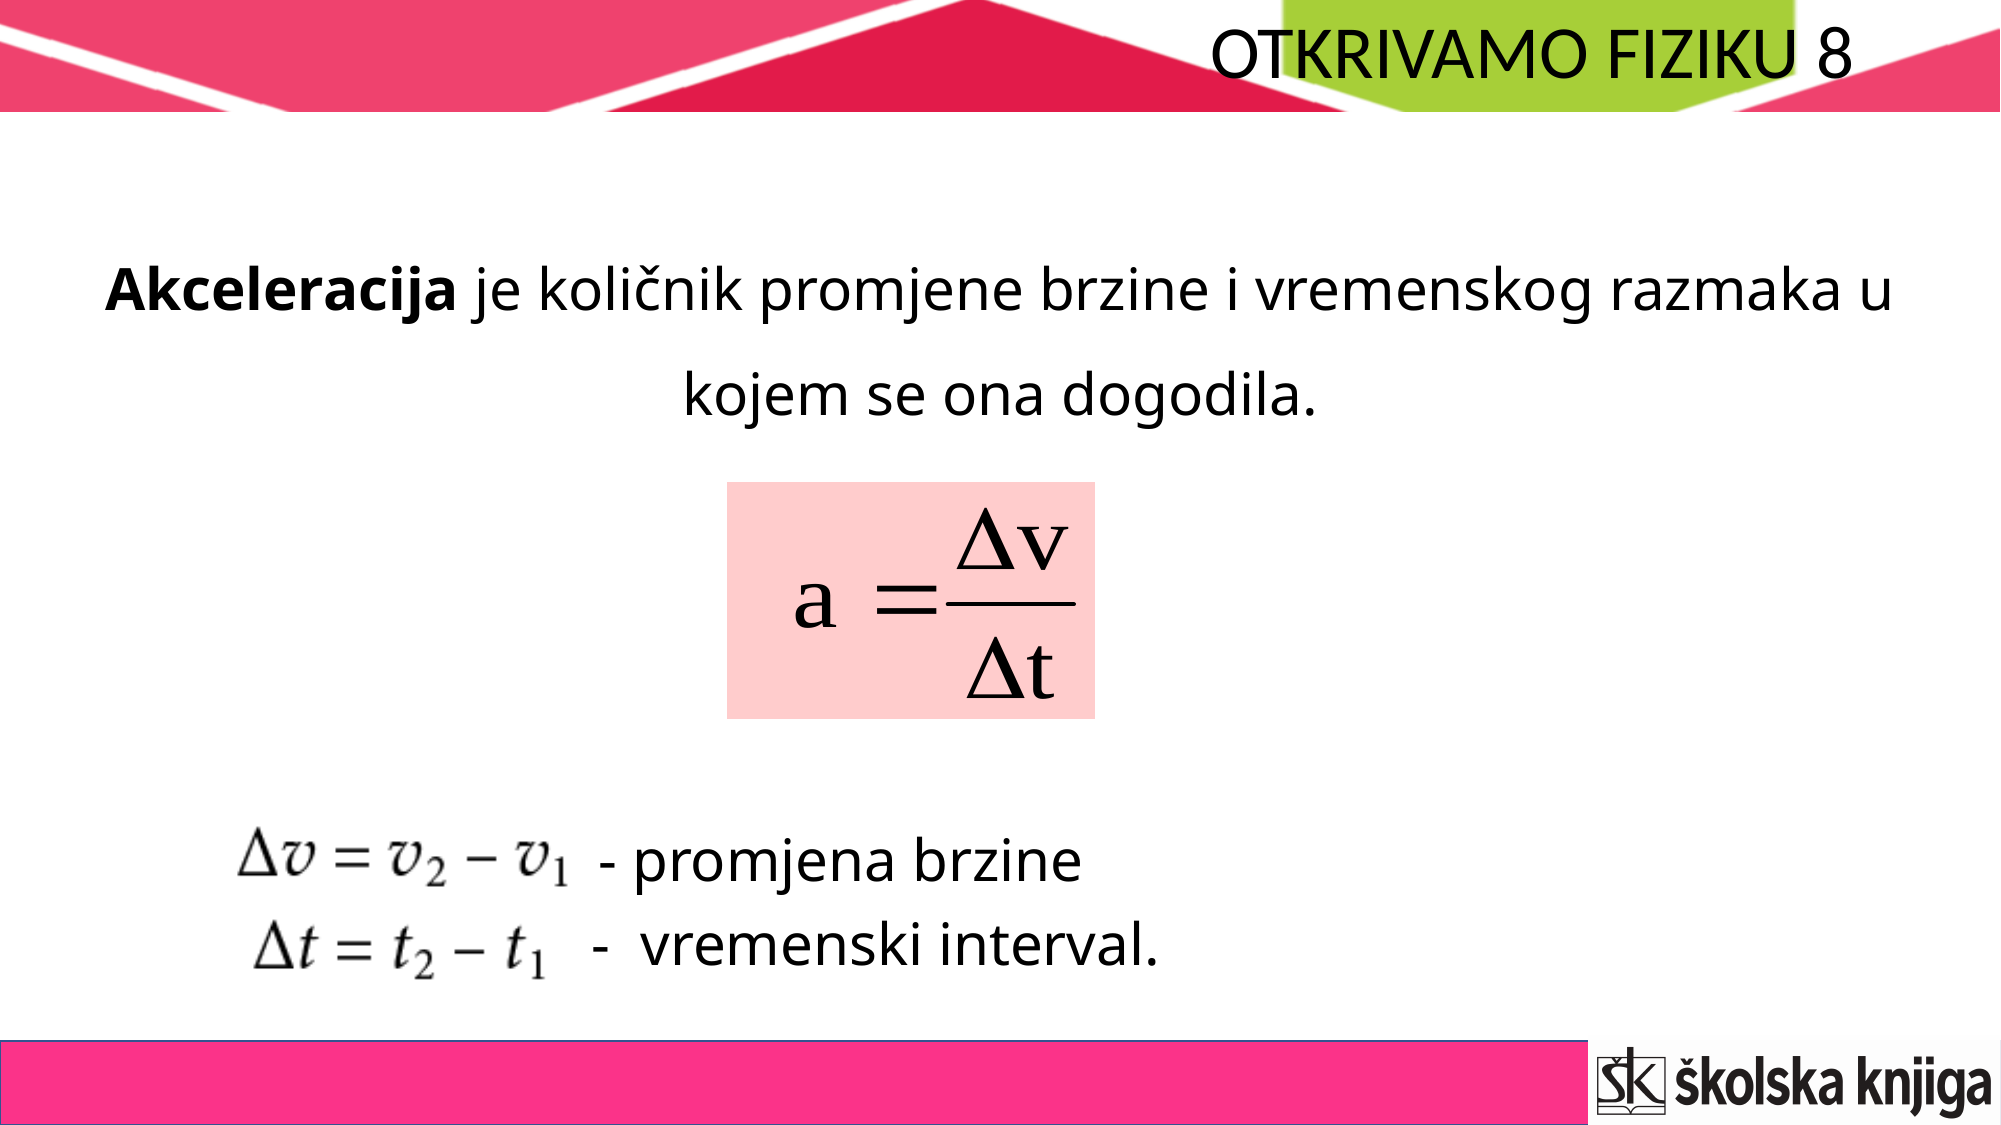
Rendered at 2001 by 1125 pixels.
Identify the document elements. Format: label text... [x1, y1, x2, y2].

picture [248, 910, 562, 989]
picture [236, 819, 574, 908]
text_box Akceleracija je količnik promjene brzine i vremenskog razmaka u kojem se ona dogodila. [76, 209, 1924, 435]
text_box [727, 481, 1095, 720]
list - promjena brzine - vremenski interval. [134, 481, 1866, 1021]
picture [1588, 1035, 2000, 1125]
picture [0, 0, 2000, 112]
